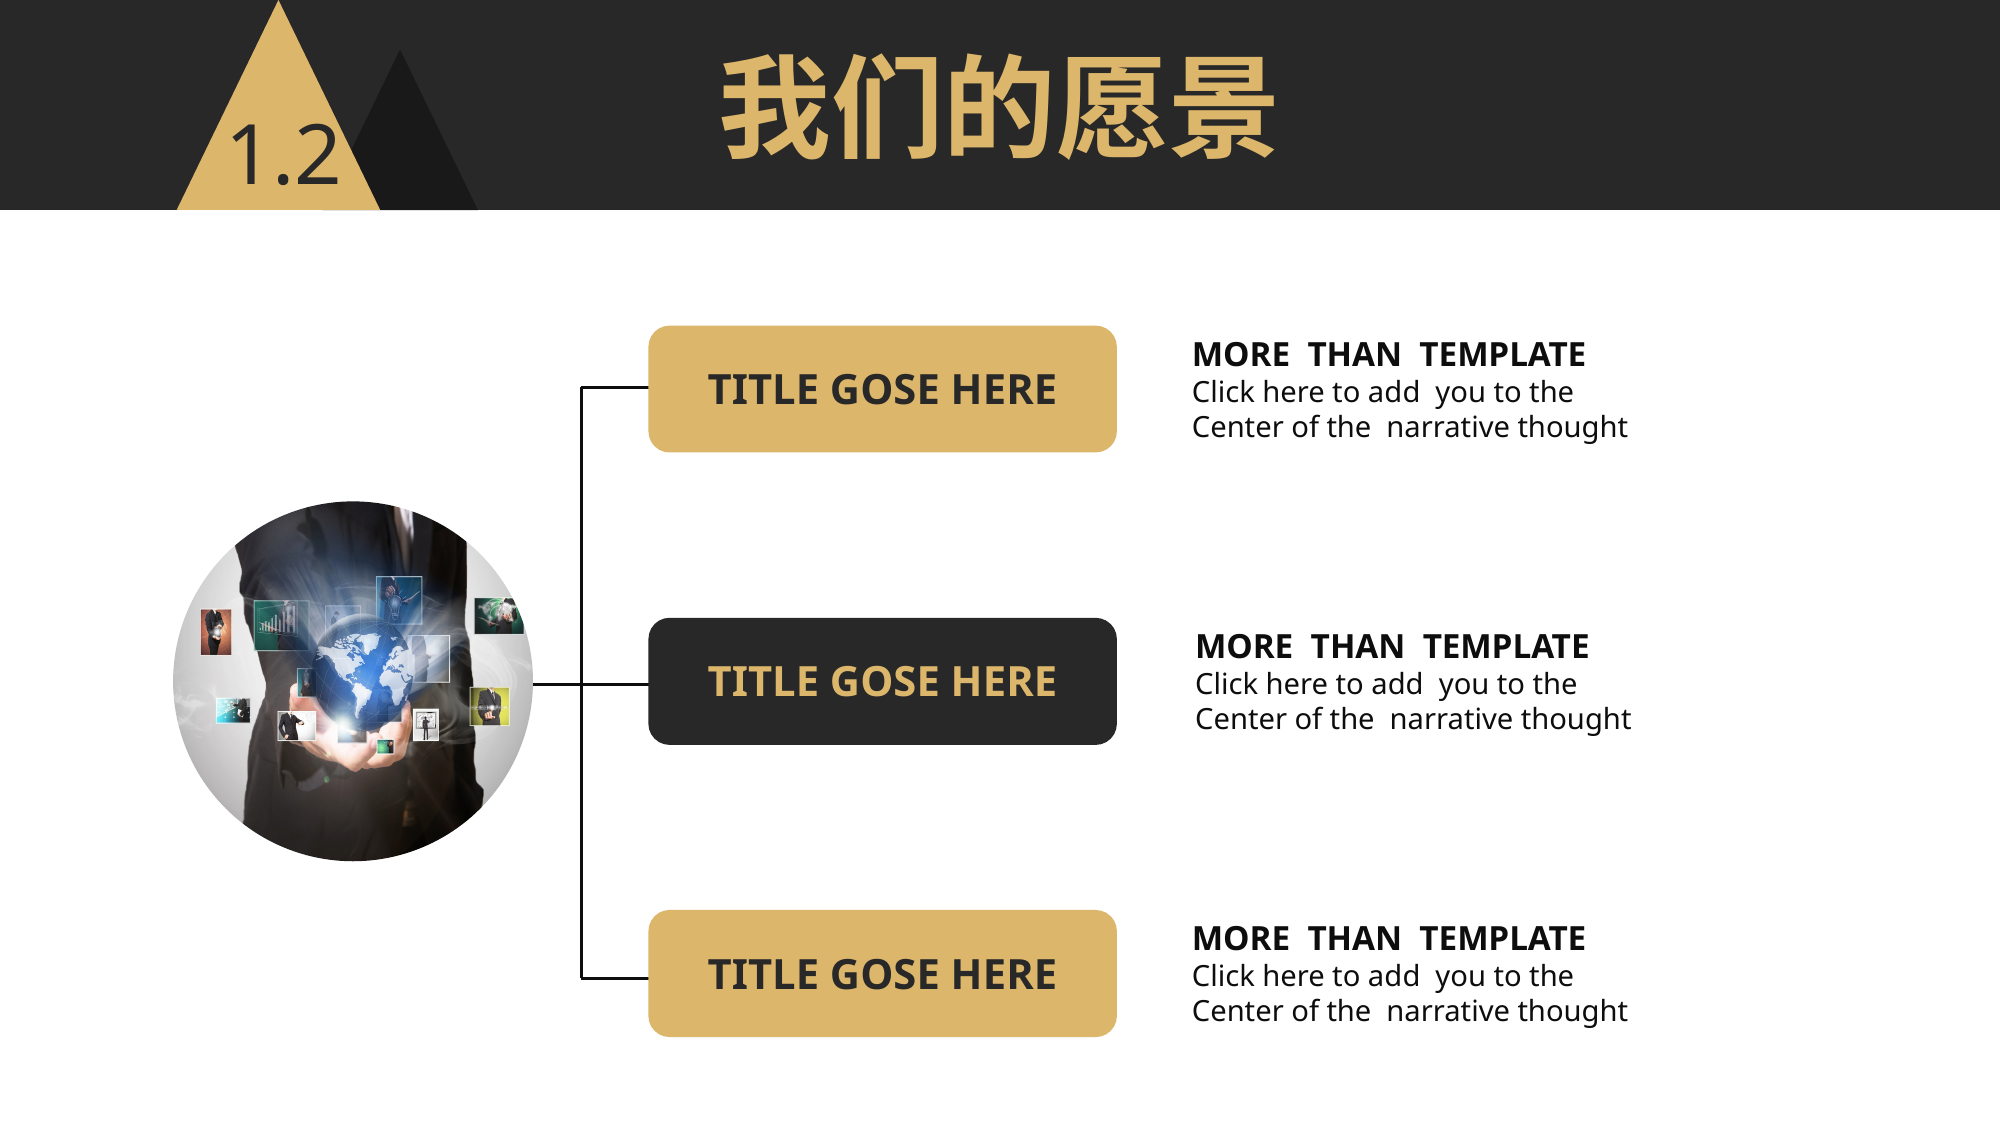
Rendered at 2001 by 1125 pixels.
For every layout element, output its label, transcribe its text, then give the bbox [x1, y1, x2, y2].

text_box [648, 909, 1117, 1038]
text_box [175, 138, 382, 211]
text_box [486, 387, 824, 979]
text_box MORE THAN TEMPLATE Click here to add you to the Center of the narrative thought [1180, 617, 1647, 823]
text_box 1.2 [210, 93, 357, 209]
text_box MORE THAN TEMPLATE Click here to add you to the Center of the narrative thought [1177, 909, 1644, 1115]
text_box [232, 0, 325, 93]
text_box [172, 500, 486, 863]
text_box [320, 47, 480, 212]
text_box 我们的愿景 [703, 29, 1297, 179]
text_box [281, 0, 2000, 211]
text_box [0, 0, 276, 211]
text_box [648, 617, 1117, 745]
text_box MORE THAN TEMPLATE Click here to add you to the Center of the narrative thought [1177, 325, 1644, 531]
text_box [648, 325, 1117, 453]
